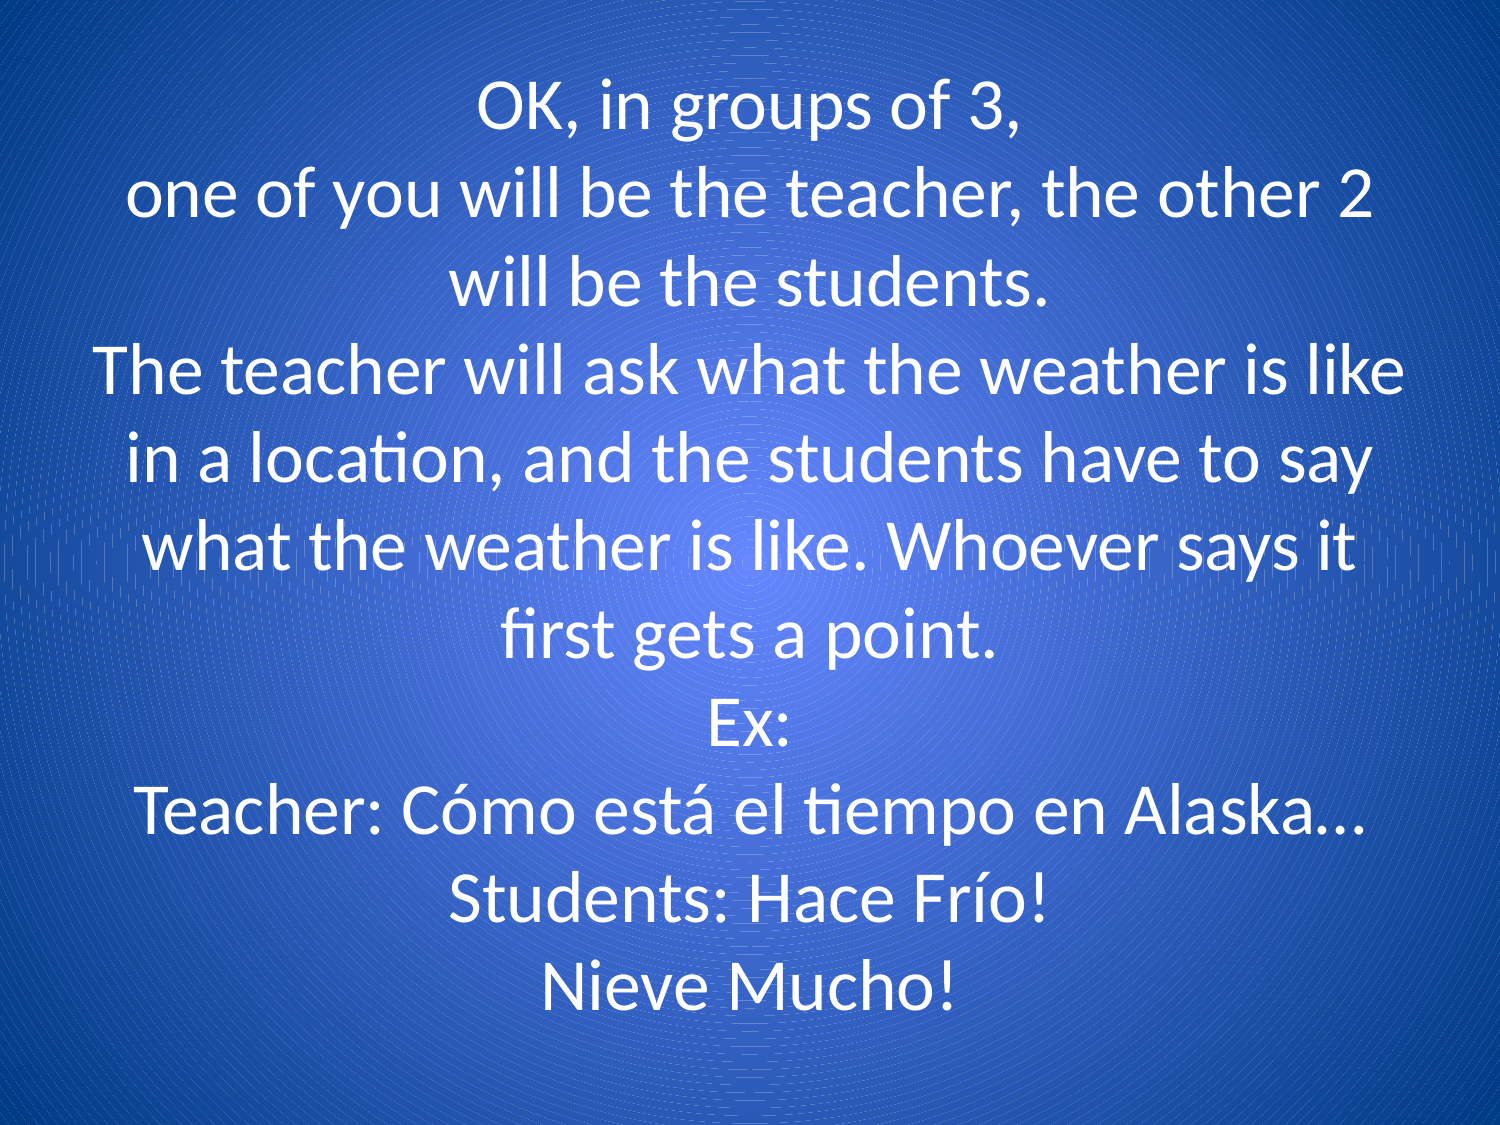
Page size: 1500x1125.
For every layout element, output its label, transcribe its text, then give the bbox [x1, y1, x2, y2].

title OK, in groups of 3, one of you will be the teacher, the other 2 will be the students. The teacher will ask what the weather is like in a location, and the students have to say what the weather is like. Whoever says it first gets a point. Ex: Teacher: Cómo está el tiempo en Alaska… Students: Hace Frío! Nieve Mucho! [75, 45, 1425, 1125]
